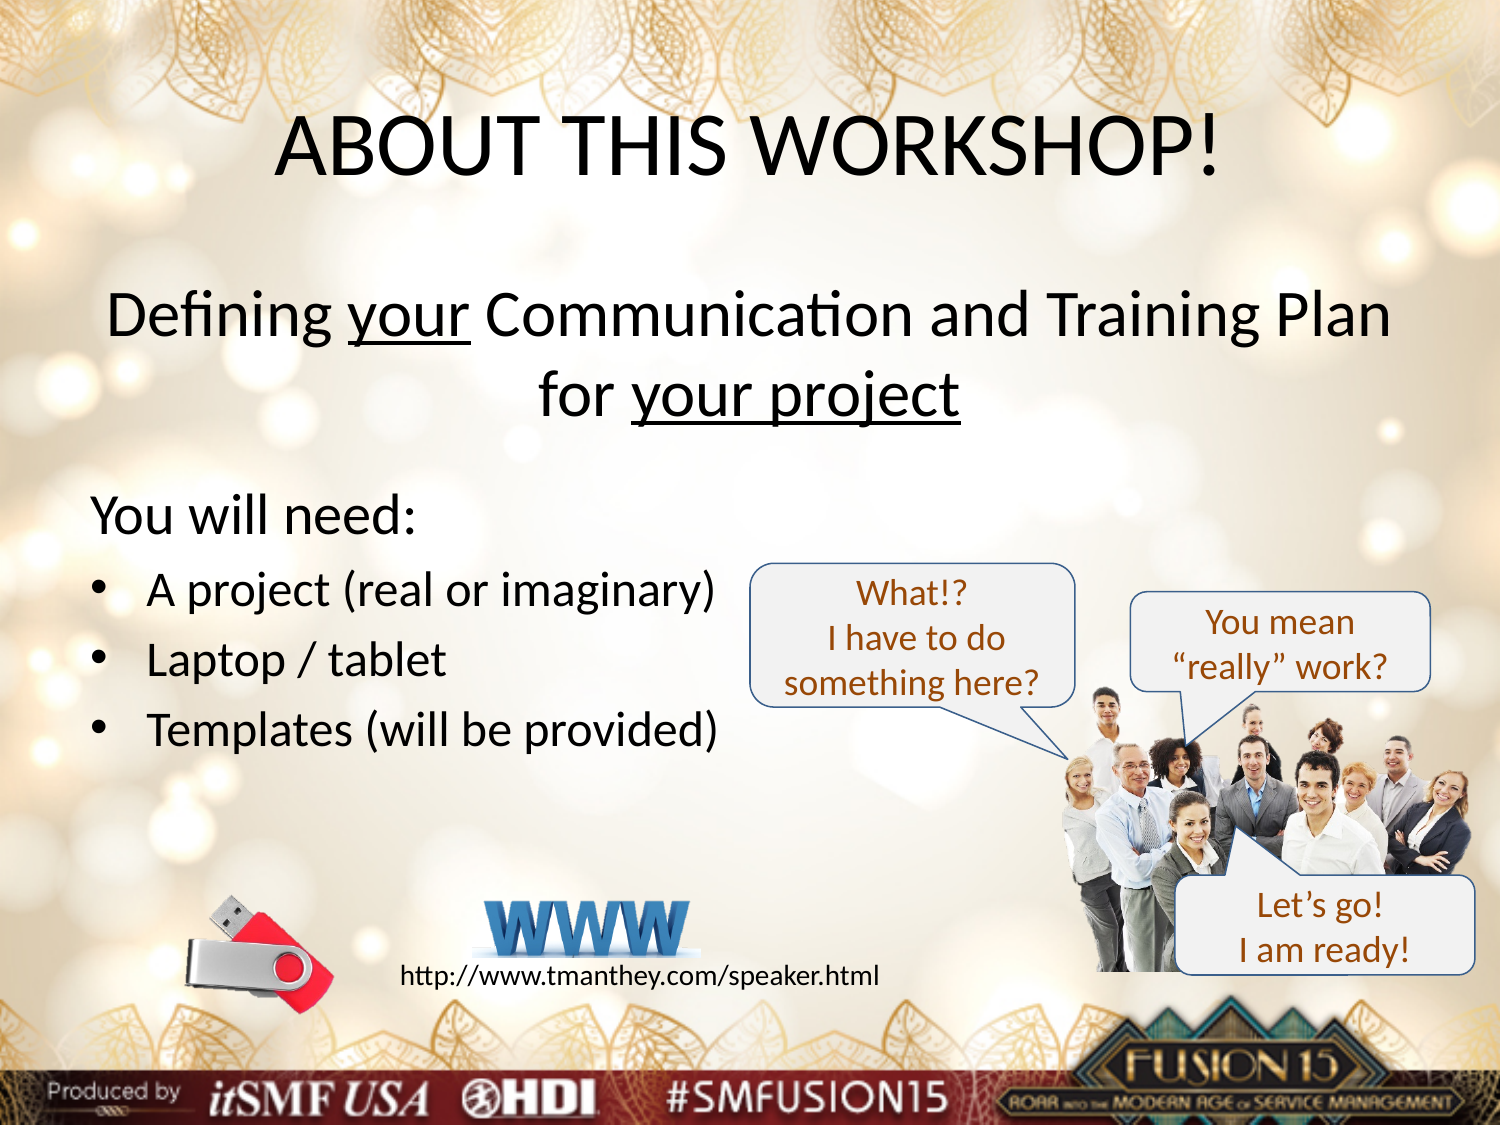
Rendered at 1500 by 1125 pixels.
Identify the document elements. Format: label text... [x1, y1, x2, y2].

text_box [381, 860, 899, 1000]
list Defining your Communication and Training Plan for your project You will need: A project (real or imaginary) Laptop / tablet Templates (will be provided) [75, 262, 1425, 1005]
picture [0, 0, 1500, 1125]
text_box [749, 563, 1495, 976]
title ABOUT THIS WORKSHOP! [75, 45, 1425, 233]
